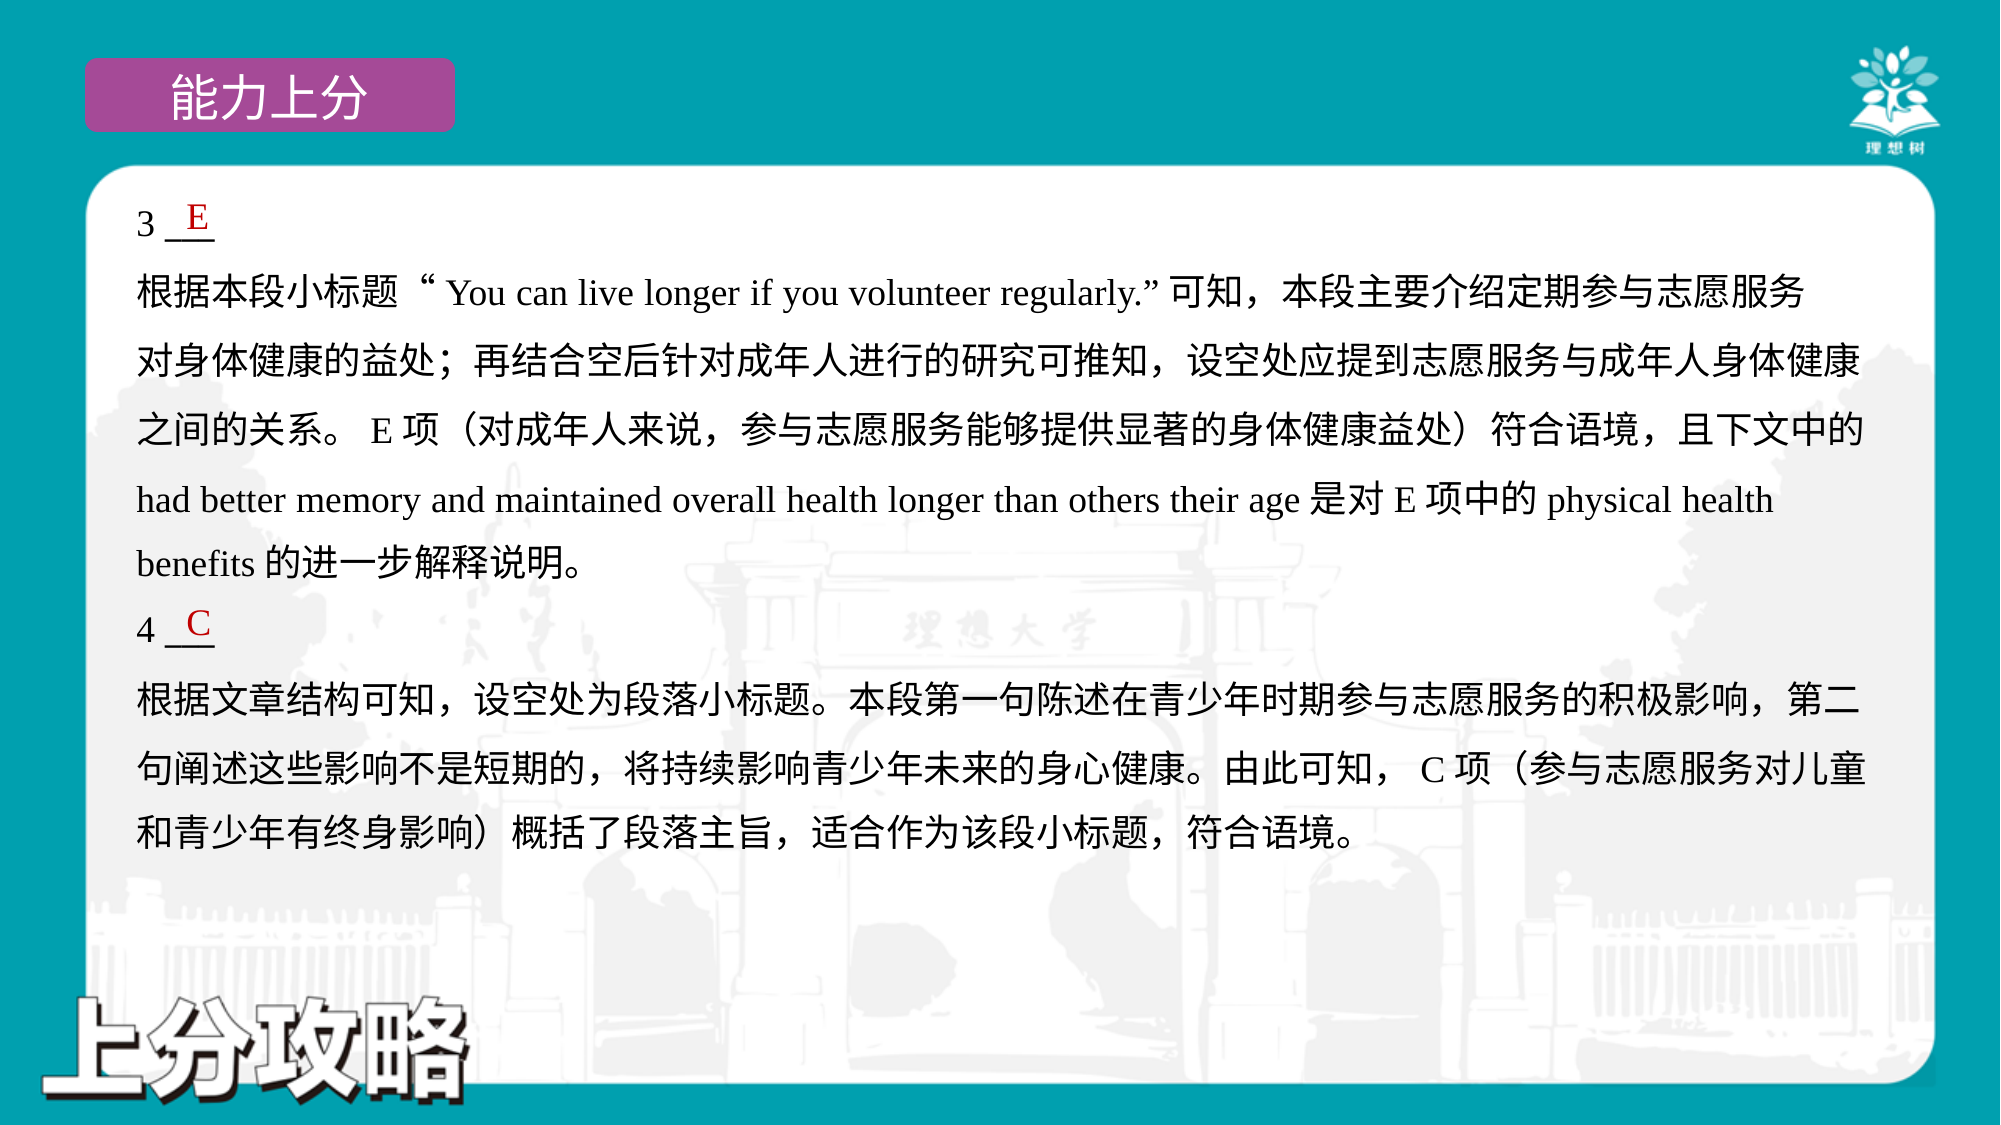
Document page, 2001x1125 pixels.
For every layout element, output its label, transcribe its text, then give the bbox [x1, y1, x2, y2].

text_box 根据本段小标题“You can live longer if you volunteer regularly.”可知，本段主要介绍定期参与志愿服务 对身体健康的益处；再结合空后针对成年人进行的研究可推知，设空处应提到志愿服务与成年人身体健康 之间的关系。E项（对成年人来说，参与志愿服务能够提供显著的身体健康益处）符合语境，且下文中的 had better memory and maintained overall health longer than others their age是对E项中的physical health benefits的进一步解释说明。 [136, 244, 1865, 578]
text_box 根据文章结构可知，设空处为段落小标题。本段第一句陈述在青少年时期参与志愿服务的积极影响，第二 句阐述这些影响不是短期的，将持续影响青少年未来的身心健康。由此可知，C项（参与志愿服务对儿童 和青少年有终身影响）概括了段落主旨，适合作为该段小标题，符合语境。 [136, 652, 1865, 848]
text_box C [172, 576, 226, 637]
text_box 4 ___ [136, 583, 1865, 643]
picture [0, 0, 2000, 1125]
text_box 3 ___ [136, 176, 1865, 237]
text_box E [172, 170, 224, 230]
